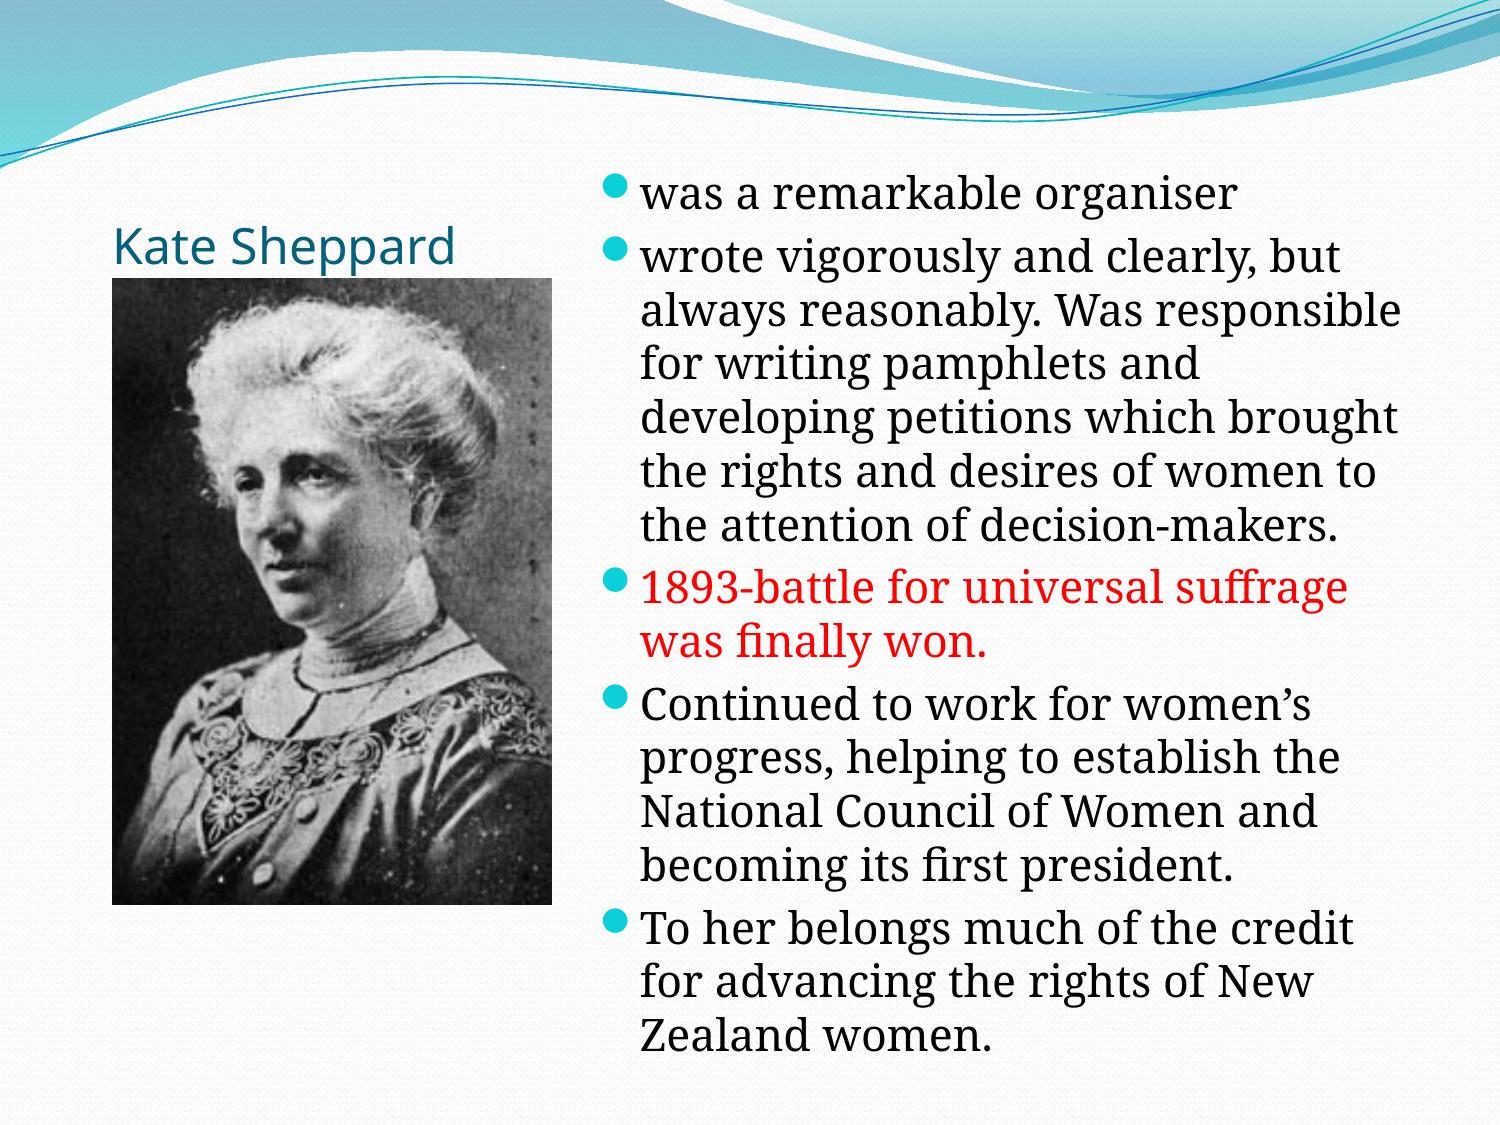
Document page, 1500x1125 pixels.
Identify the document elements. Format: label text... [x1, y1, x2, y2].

list was a remarkable organiser wrote vigorously and clearly, but always reasonably. Was responsible for writing pamphlets and developing petitions which brought the rights and desires of women to the attention of decision-makers. 1893-battle for universal suffrage was finally won. Continued to work for women’s progress, helping to establish the National Council of Women and becoming its first president. To her belongs much of the credit for advancing the rights of New Zealand women. [584, 164, 1424, 1125]
picture [111, 278, 552, 906]
title Kate Sheppard [112, 84, 563, 275]
